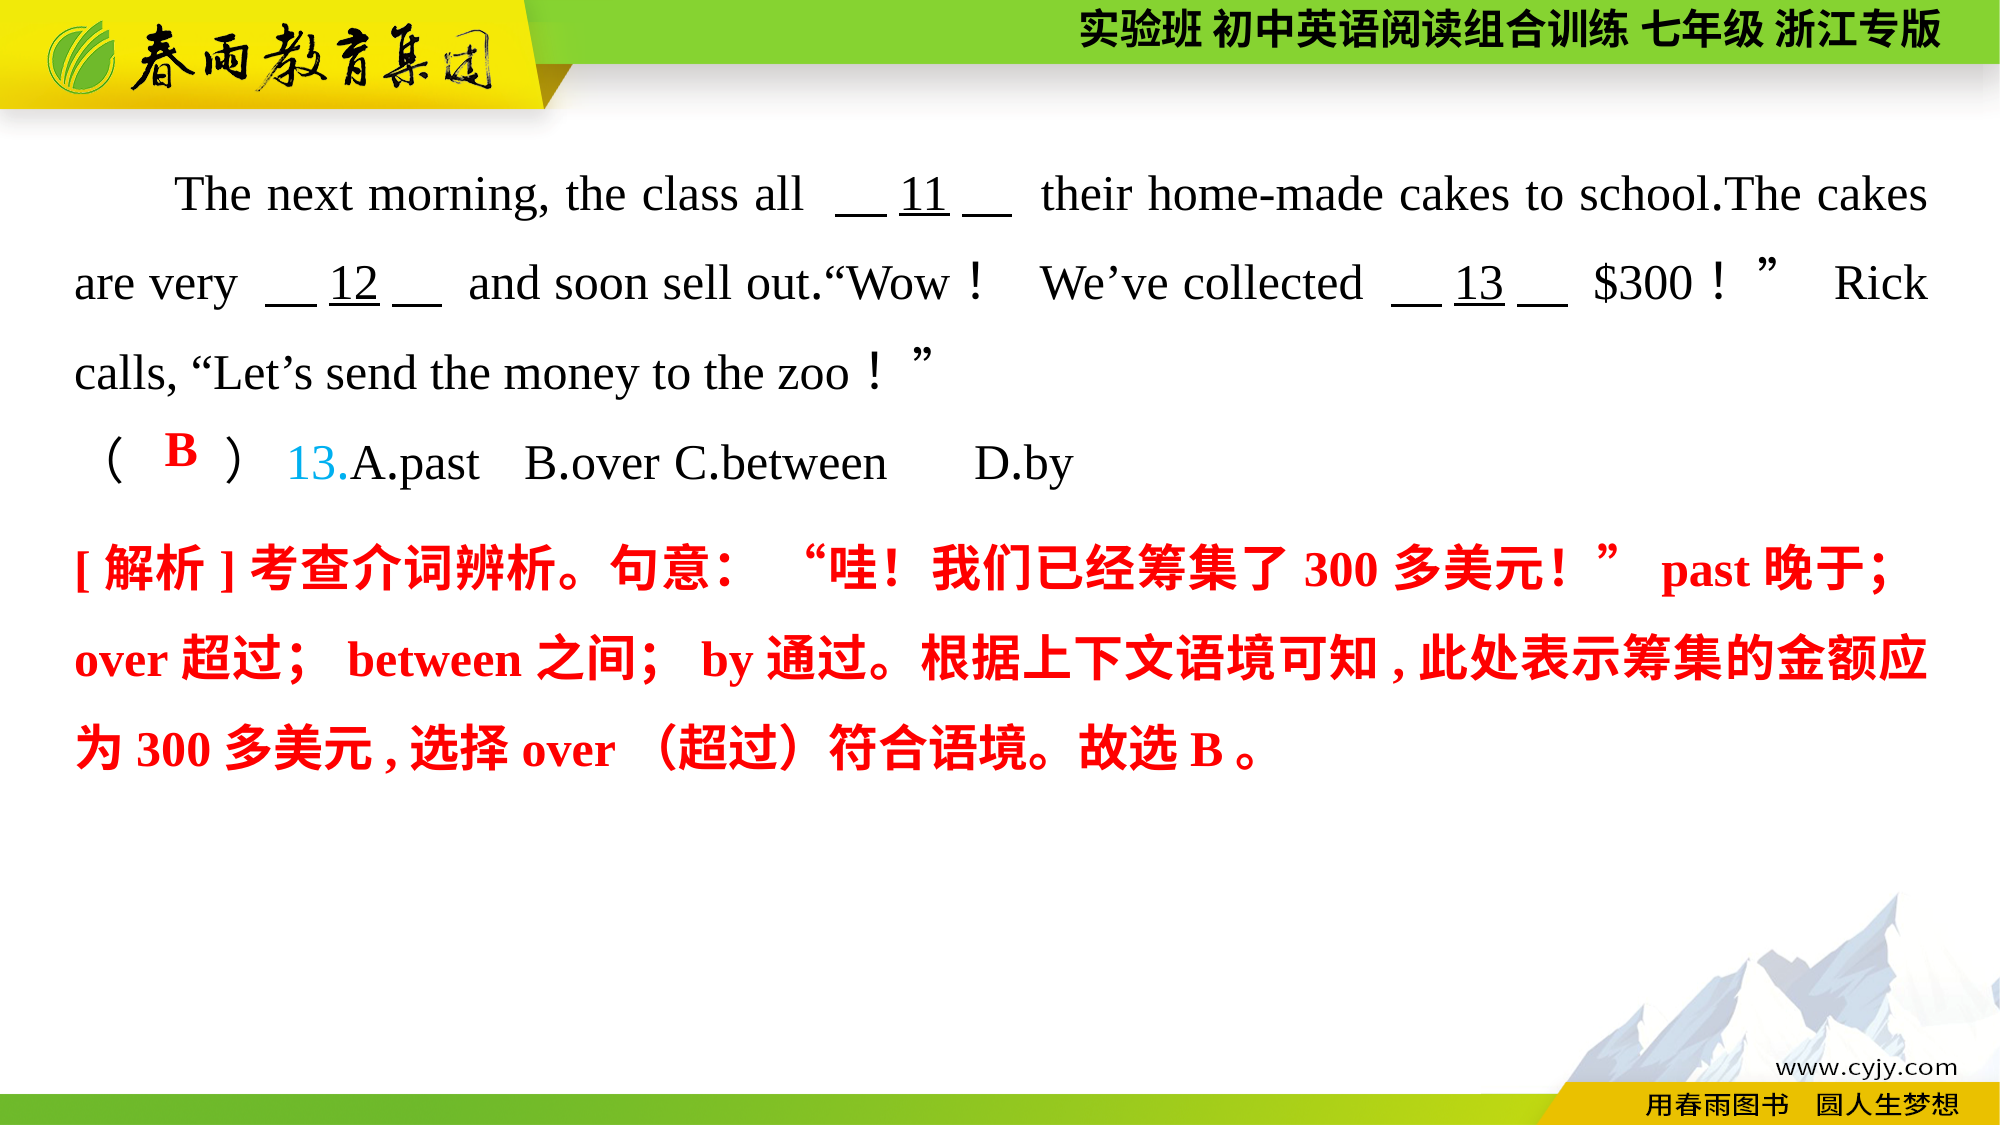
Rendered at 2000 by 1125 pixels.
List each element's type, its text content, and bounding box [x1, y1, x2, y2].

picture [0, 0, 2000, 1125]
text_box [解析]考查介词辨析。句意： “哇！我们已经筹集了300多美元！”past晚于；over超过；between之间；by通过。根据上下文语境可知,此处表示筹集的金额应为300多美元,选择over（超过）符合语境。故选B。 [59, 498, 1944, 784]
list The next morning, the class all 11 their home-made cakes to school.The cakes are very 12 and soon sell out.“Wow！ We’ve collected 13 $300！” Rick calls, “Let’s send the money to the zoo！” （ ）13.A.past B.over C.between D.by [59, 122, 1944, 498]
text_box B [149, 408, 213, 484]
